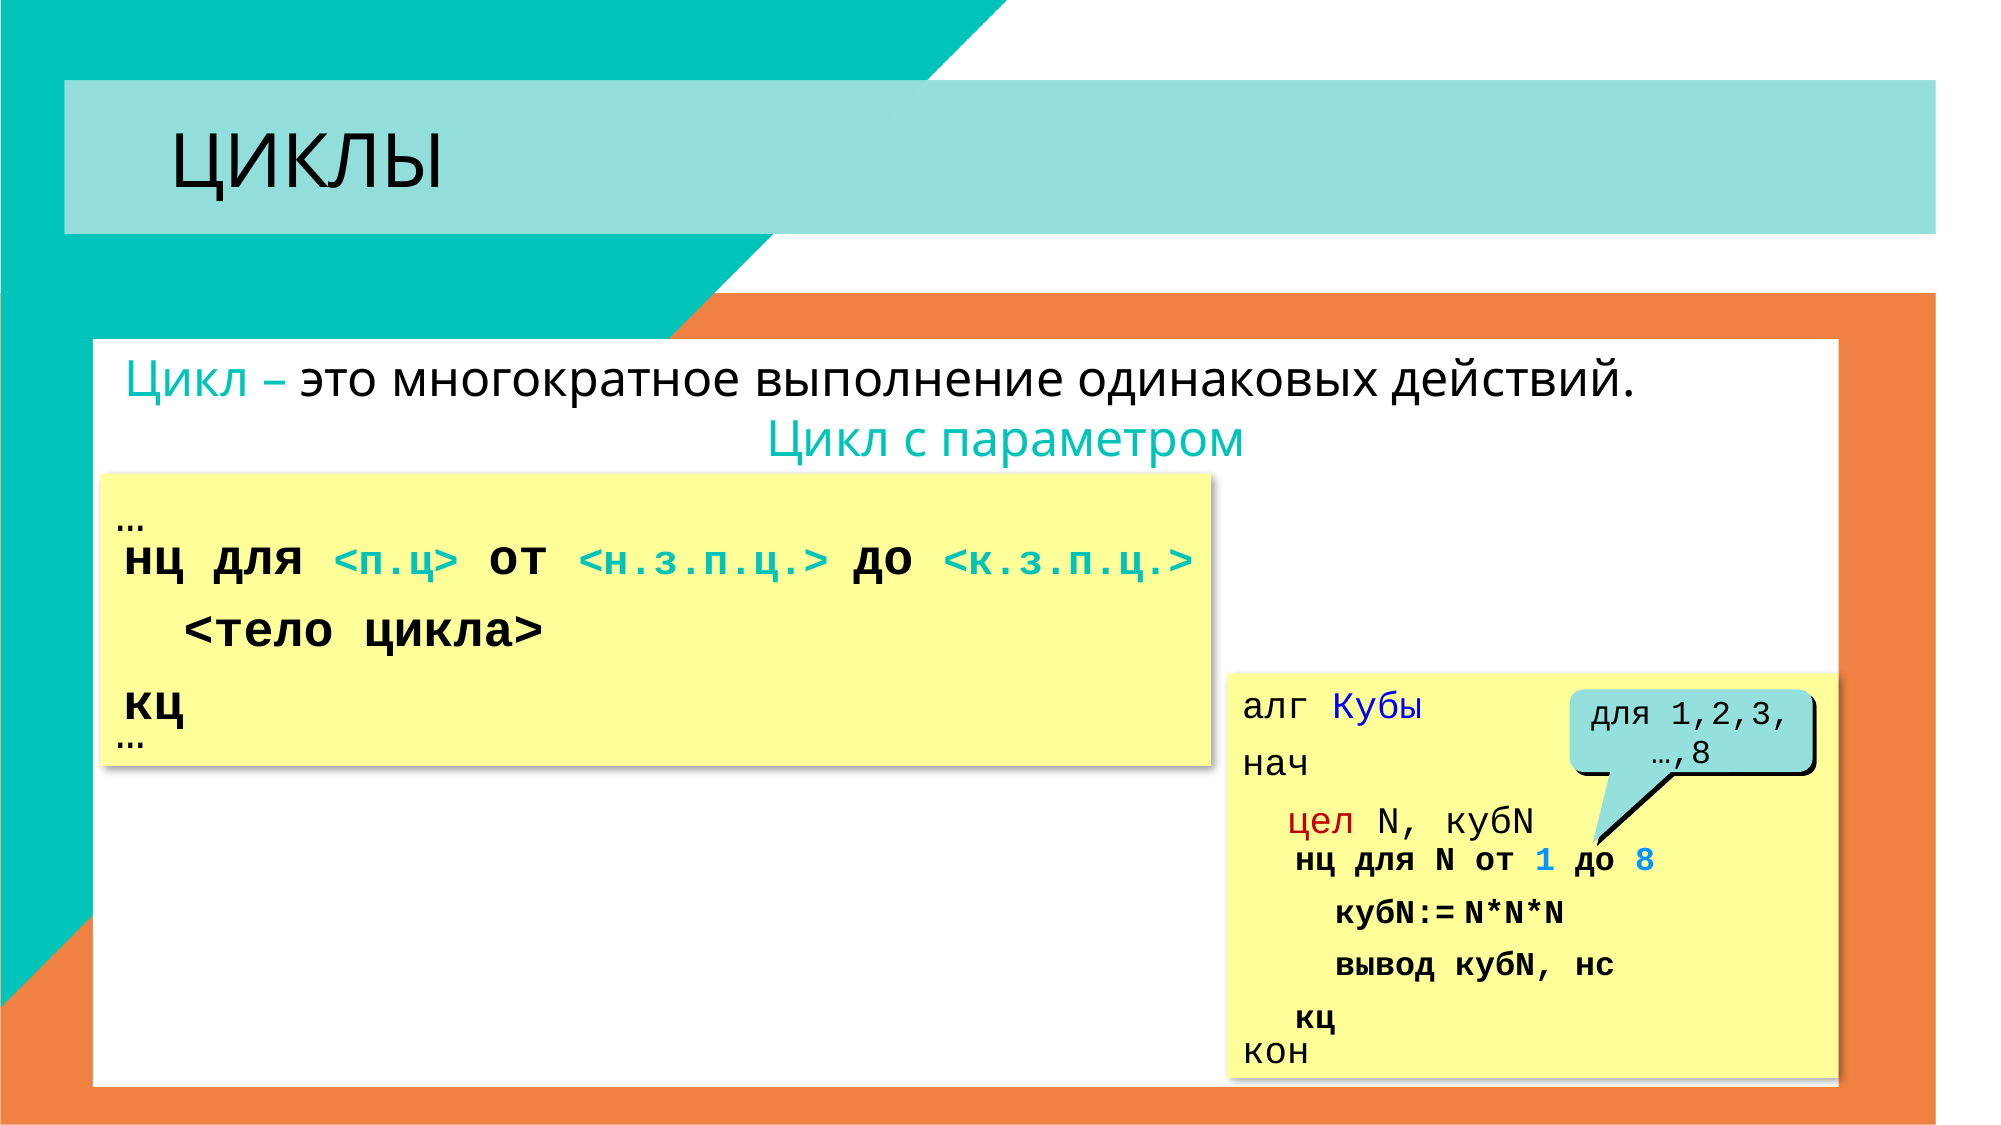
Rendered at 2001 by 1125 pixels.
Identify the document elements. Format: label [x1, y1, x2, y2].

text_box [100, 473, 1220, 769]
picture [0, 0, 1936, 1125]
